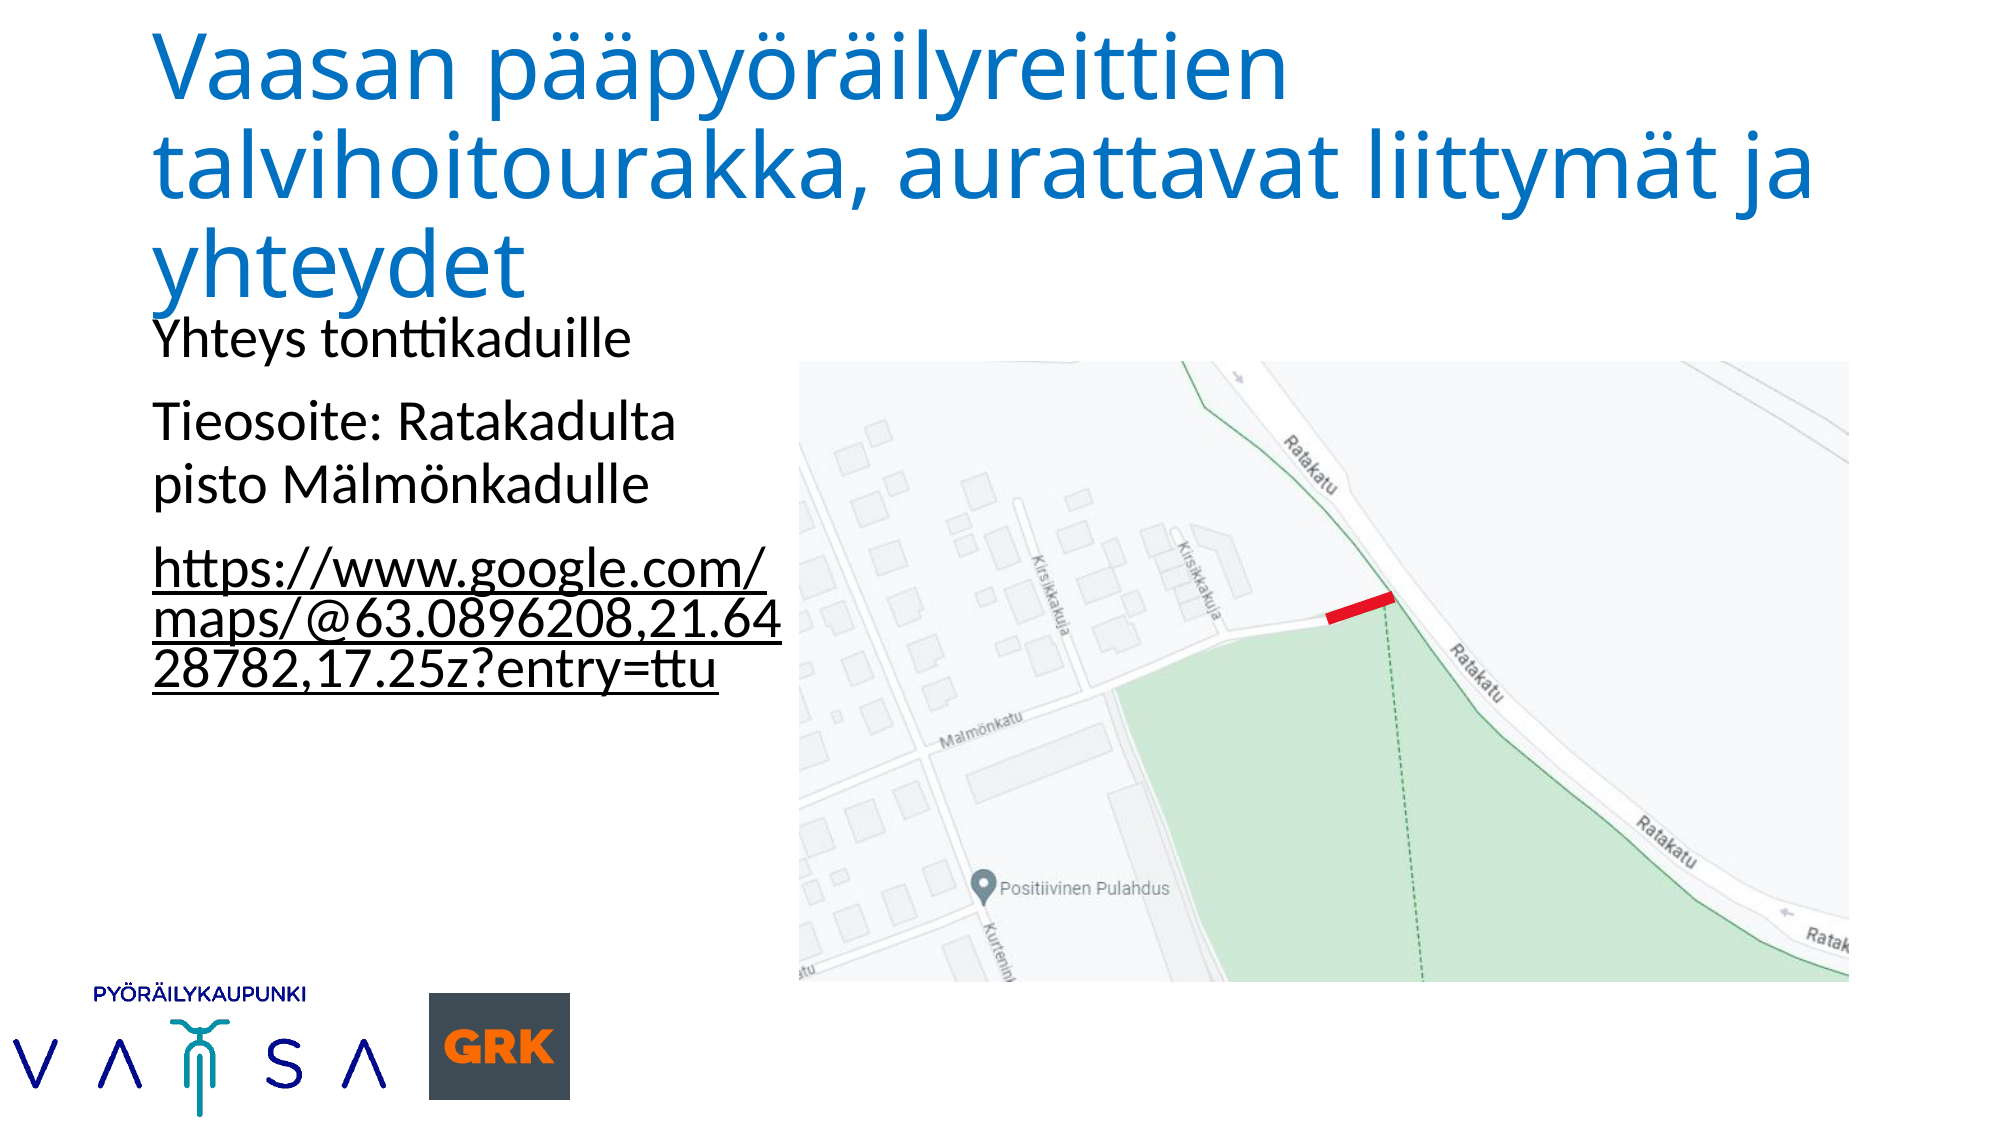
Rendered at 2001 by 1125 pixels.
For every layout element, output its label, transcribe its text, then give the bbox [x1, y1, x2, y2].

picture [429, 993, 570, 1100]
list Yhteys tonttikaduille Tieosoite: Ratakadulta pisto Mälmönkadulle https://www.google.com/maps/@63.0896208,21.6428782,17.25z?entry=ttu [137, 299, 800, 1014]
picture [13, 982, 386, 1117]
title Vaasan pääpyöräilyreittien talvihoitourakka, aurattavat liittymät ja yhteydet [137, 59, 1863, 278]
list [799, 361, 1849, 982]
